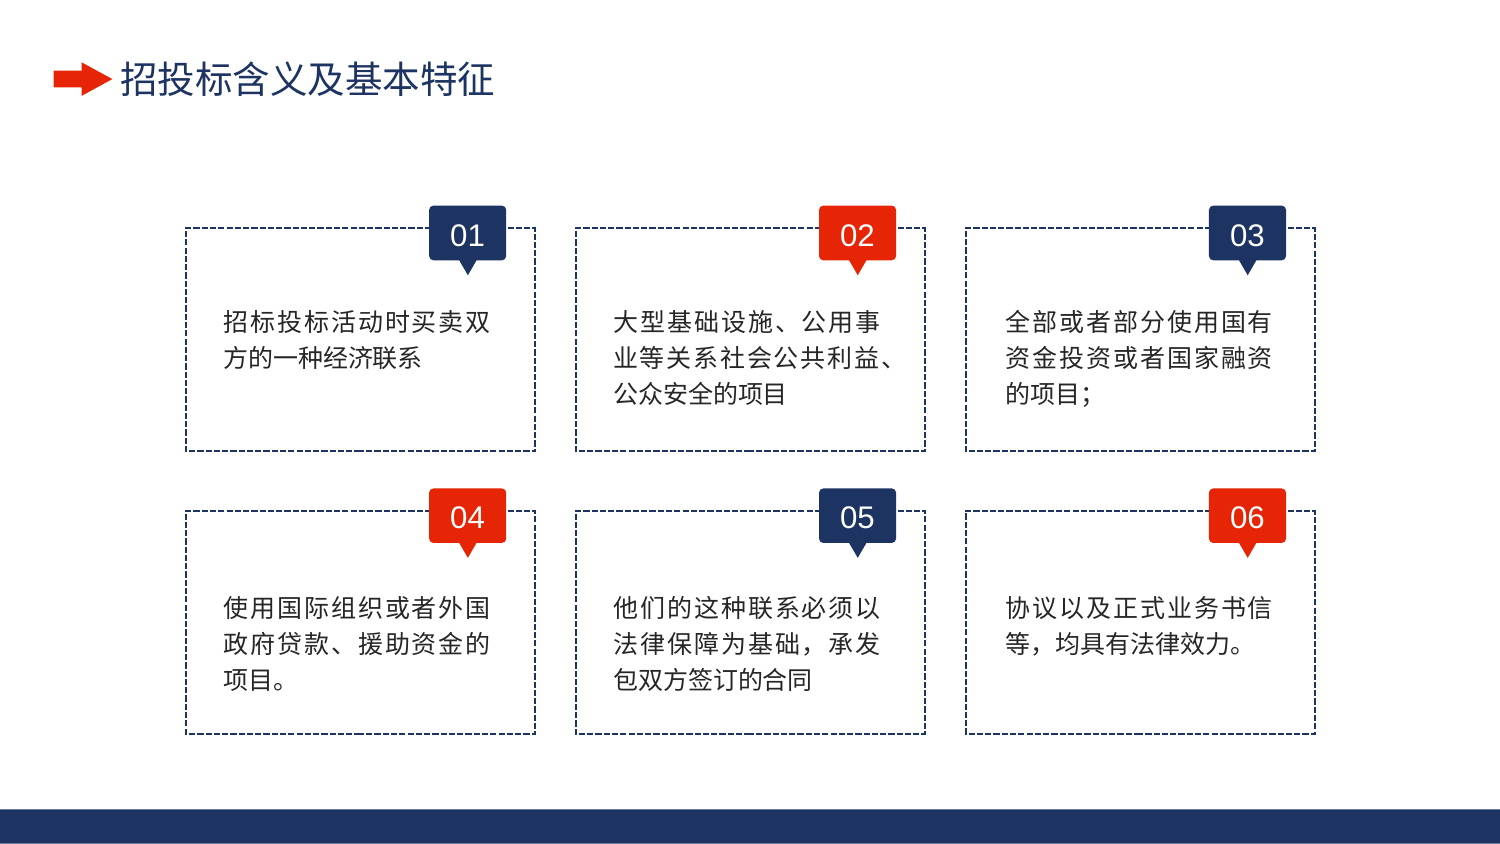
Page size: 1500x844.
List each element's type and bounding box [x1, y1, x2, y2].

text_box [185, 488, 536, 734]
text_box [185, 205, 536, 452]
text_box [575, 205, 926, 453]
text_box [965, 205, 1315, 452]
text_box [575, 488, 926, 734]
text_box [965, 488, 1315, 734]
